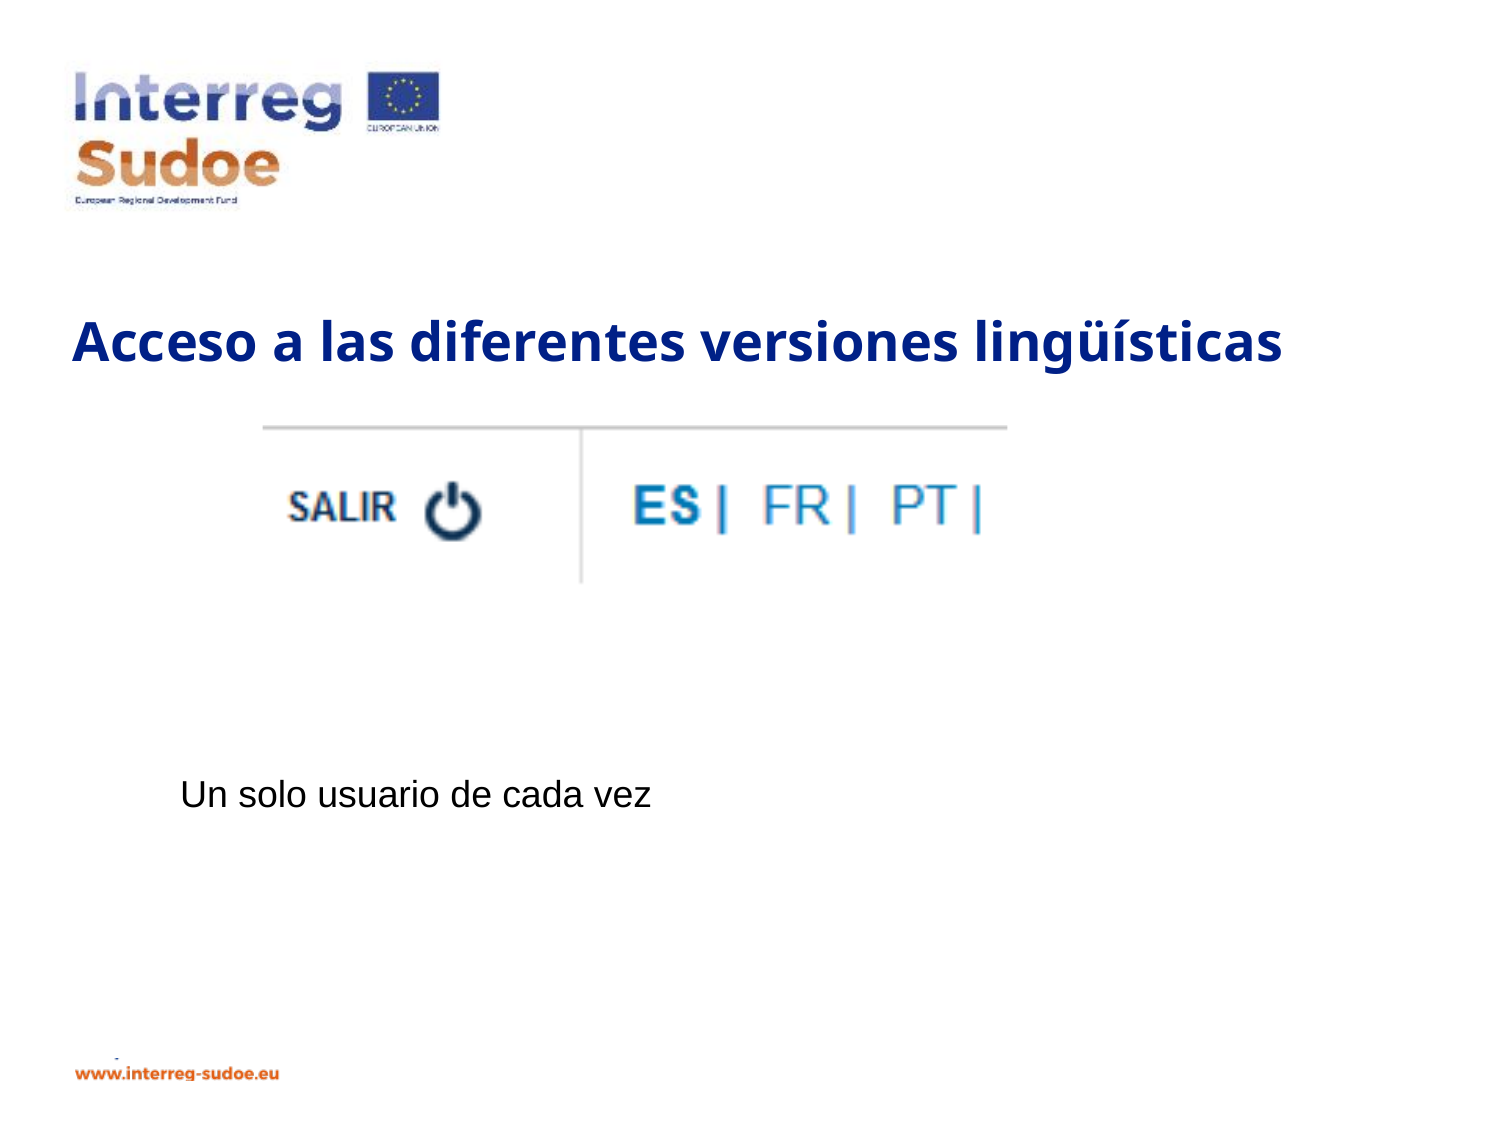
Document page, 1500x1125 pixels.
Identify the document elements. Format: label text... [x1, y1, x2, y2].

title Acceso a las diferentes versiones lingüísticas [57, 299, 1438, 450]
text_box Un solo usuario de cada vez [165, 762, 668, 823]
picture [262, 424, 1008, 601]
picture [40, 36, 475, 238]
